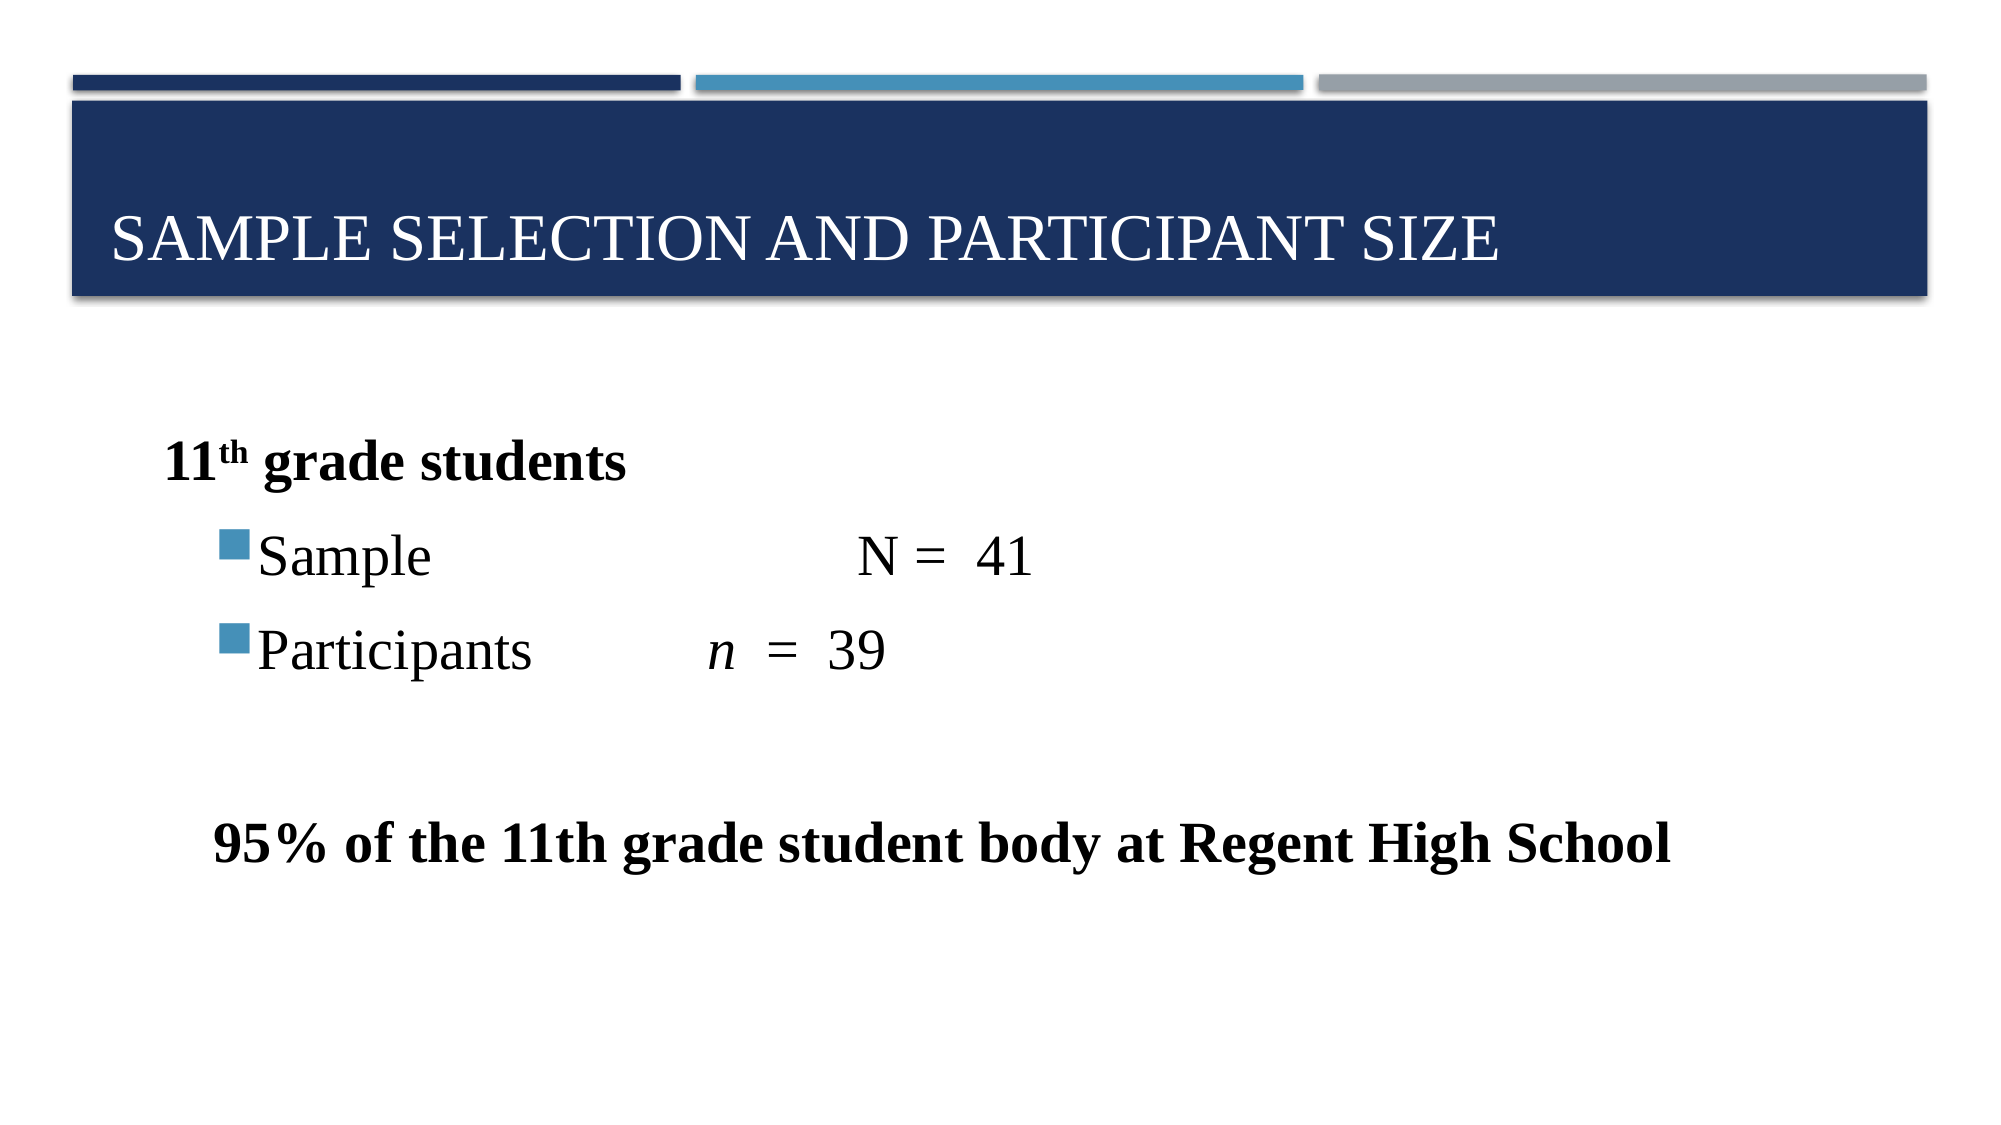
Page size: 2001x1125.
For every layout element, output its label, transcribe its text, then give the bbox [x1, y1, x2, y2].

title Sample Selection and Participant size [95, 115, 1905, 282]
list 11th grade students Sample N = 41 Participants n = 39 95% of the 11th grade student body at Regent High School [95, 305, 1905, 992]
